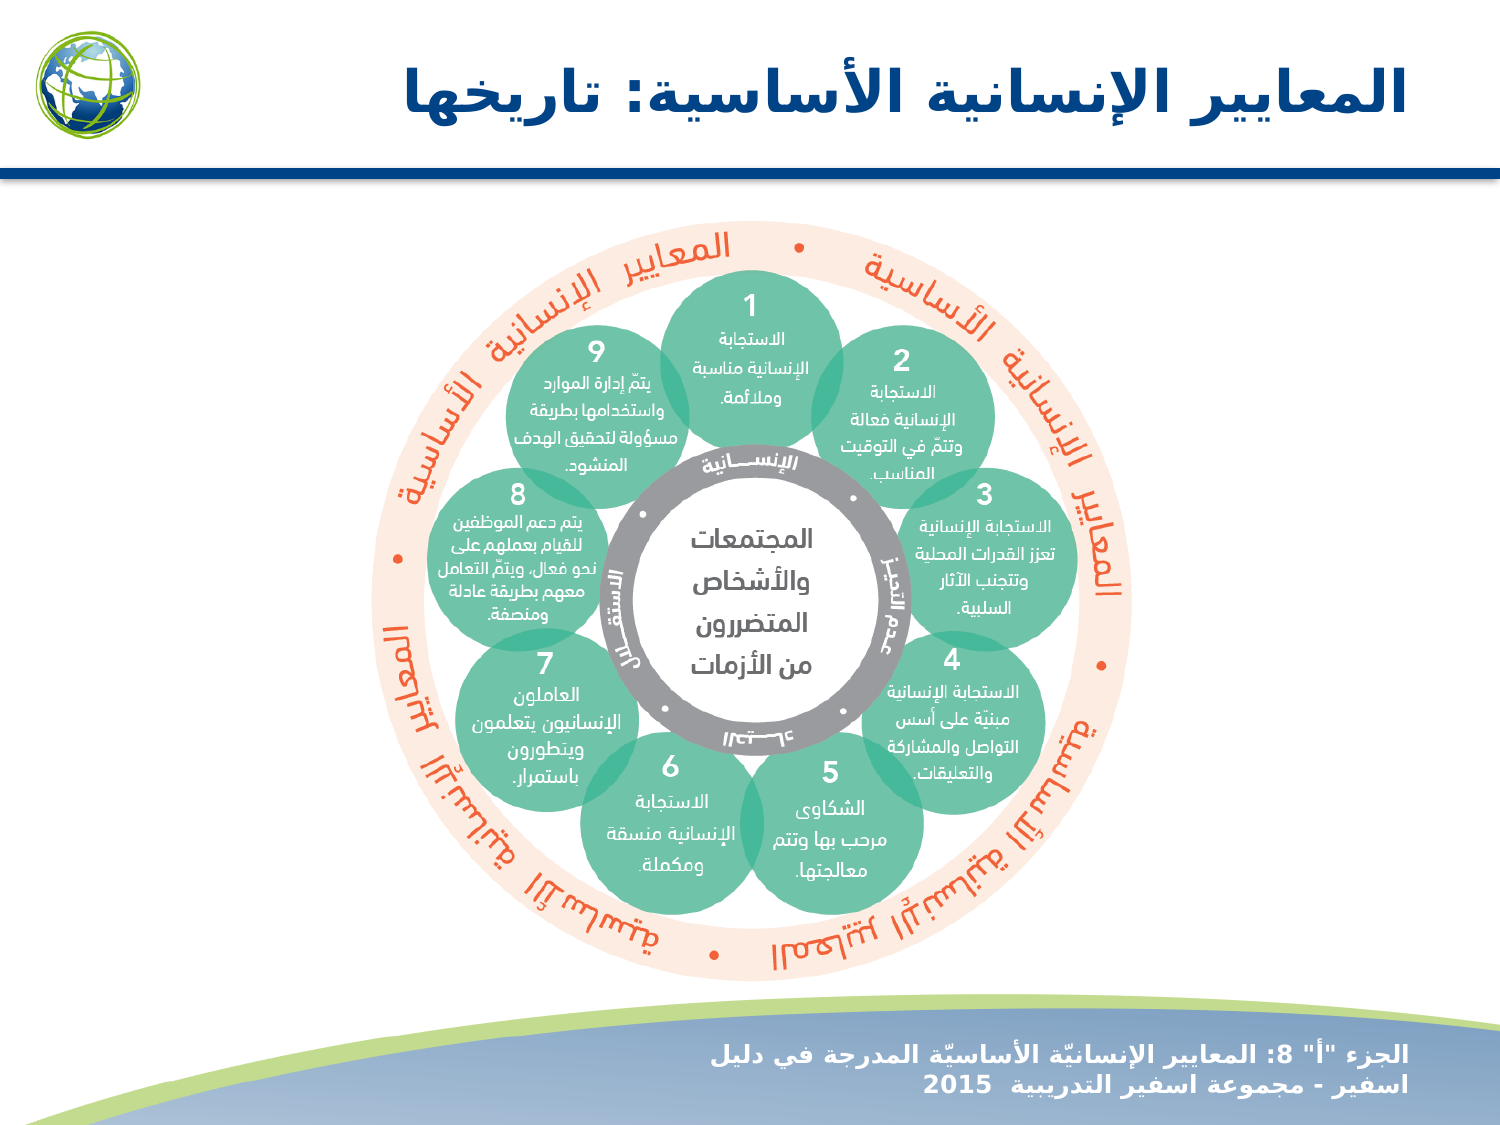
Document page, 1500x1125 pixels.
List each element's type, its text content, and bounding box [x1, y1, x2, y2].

picture [365, 213, 1135, 987]
footer الجزء "أ" 8: المعايير الإنسانيّة الأساسيّة المدرجة في دليل اسفير - مجموعة اسفير التدريبية 2015 [679, 1038, 1425, 1099]
title المعايير الإنسانية الأساسية: تاريخها [75, 0, 1425, 178]
picture [0, 992, 1500, 1125]
picture [24, 26, 75, 147]
